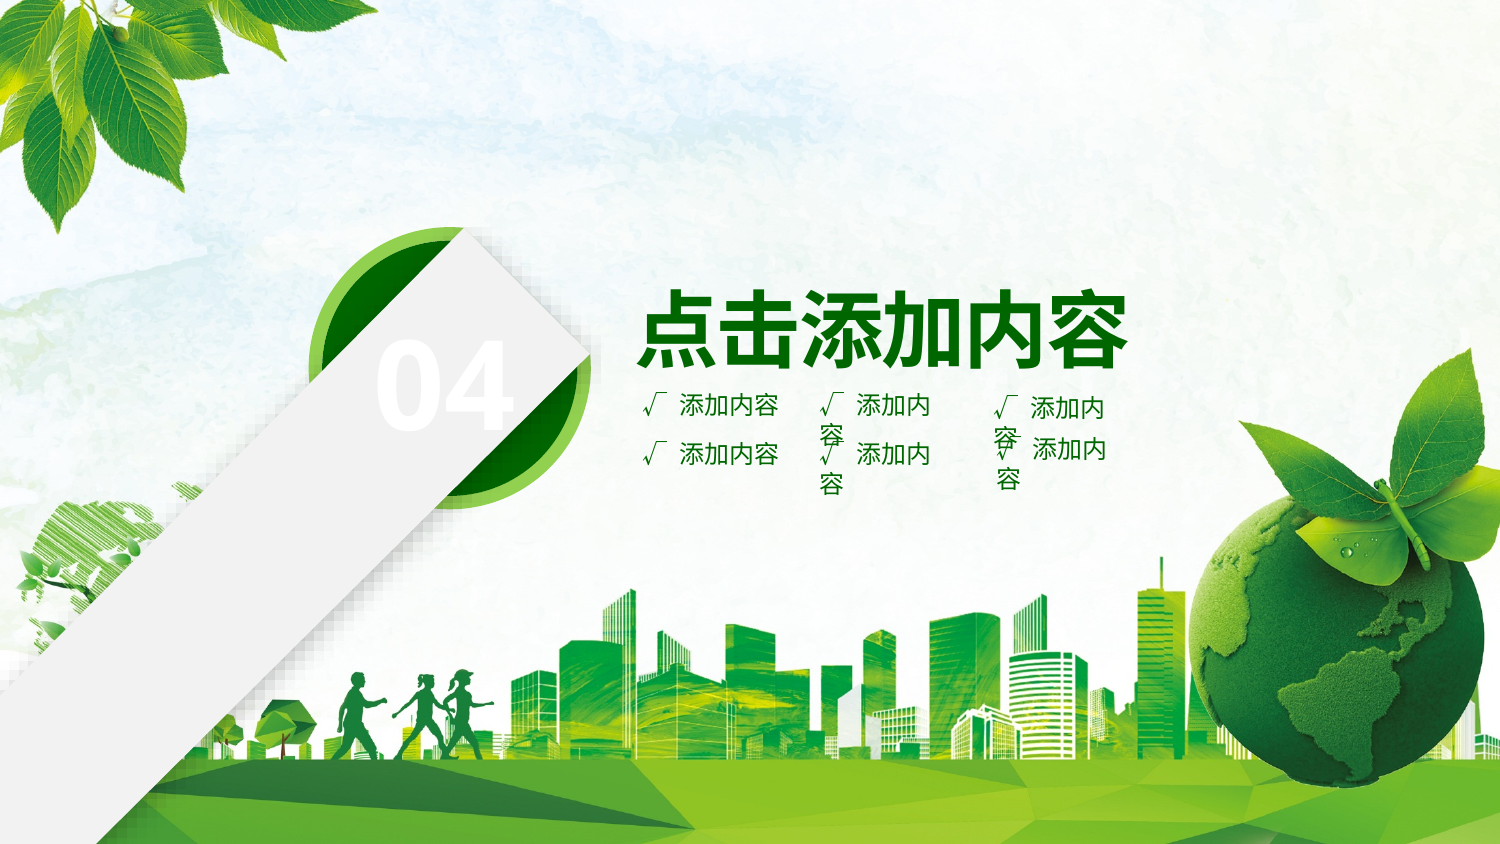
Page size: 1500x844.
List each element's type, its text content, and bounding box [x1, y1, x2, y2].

text_box √ 添加内容 [804, 386, 967, 431]
text_box 点击添加内容 [619, 270, 1238, 386]
text_box √ 添加内容 [628, 431, 797, 476]
text_box √ 添加内容 [981, 426, 1144, 502]
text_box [308, 201, 591, 510]
picture [0, 0, 1500, 844]
text_box √ 添加内容 [628, 386, 797, 428]
text_box √ 添加内容 [804, 431, 967, 507]
text_box √ 添加内容 [979, 386, 1141, 460]
